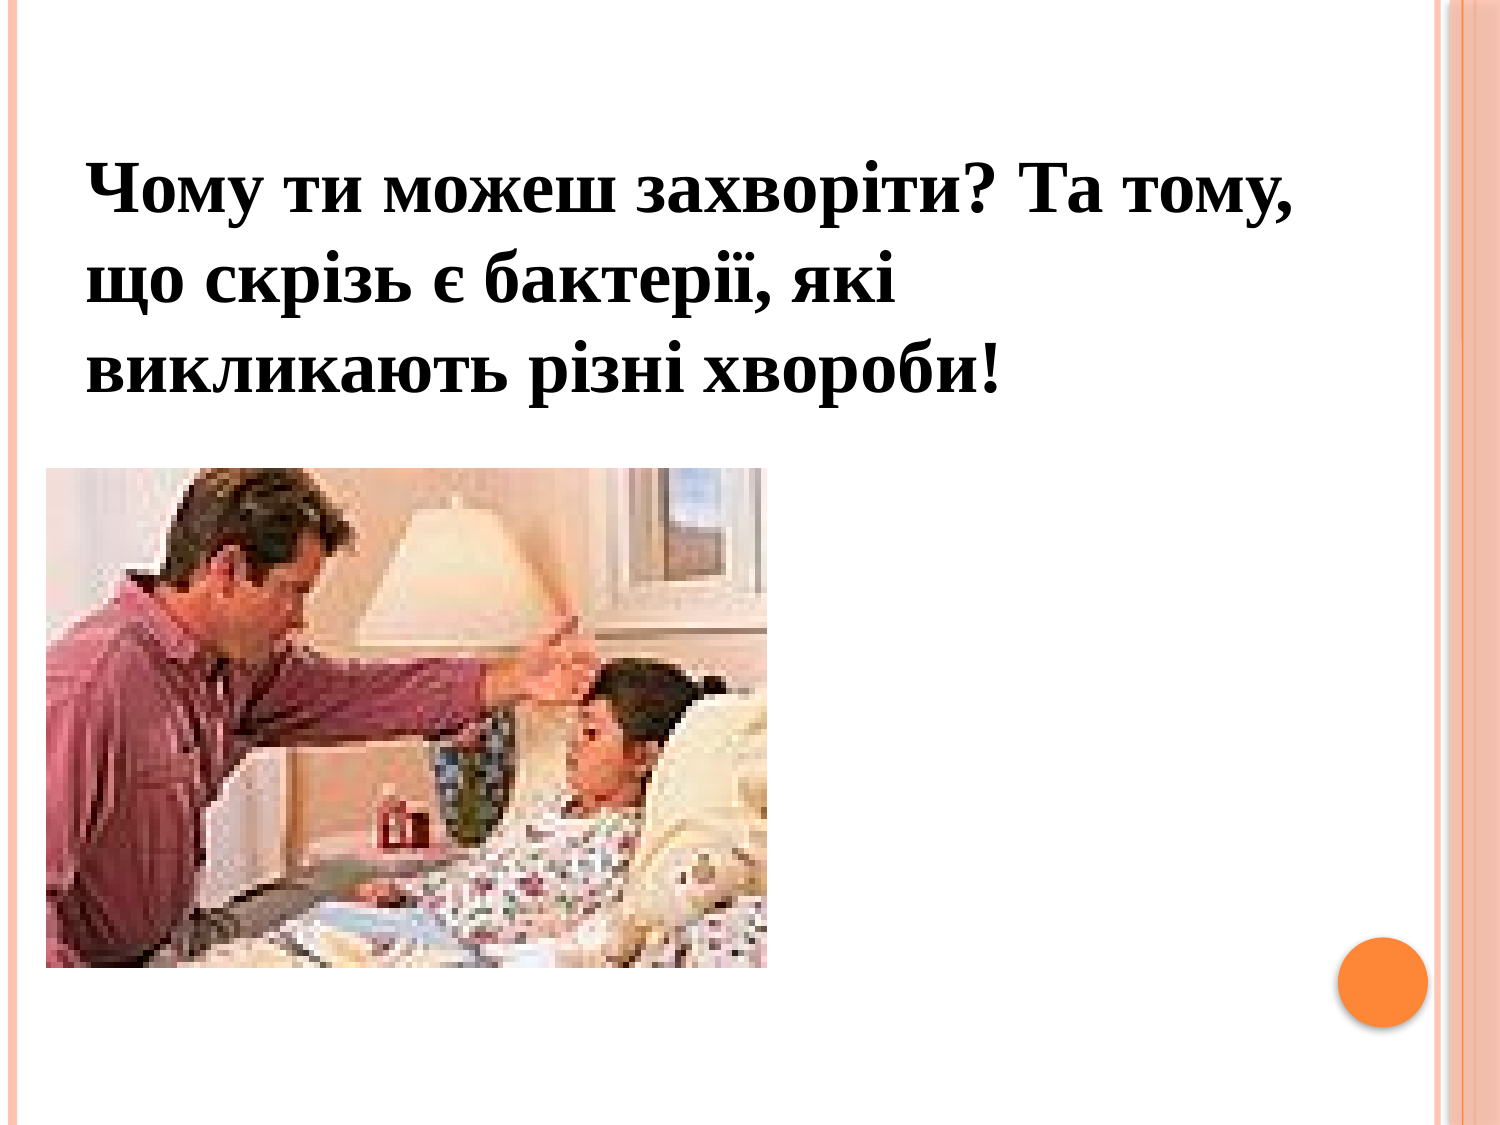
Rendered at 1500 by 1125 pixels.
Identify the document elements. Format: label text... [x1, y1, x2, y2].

text_box Чому ти можеш захворіти? Та тому, що скрізь є бактерії, які викликають різні хвороби! [70, 130, 1348, 416]
picture [46, 468, 767, 969]
